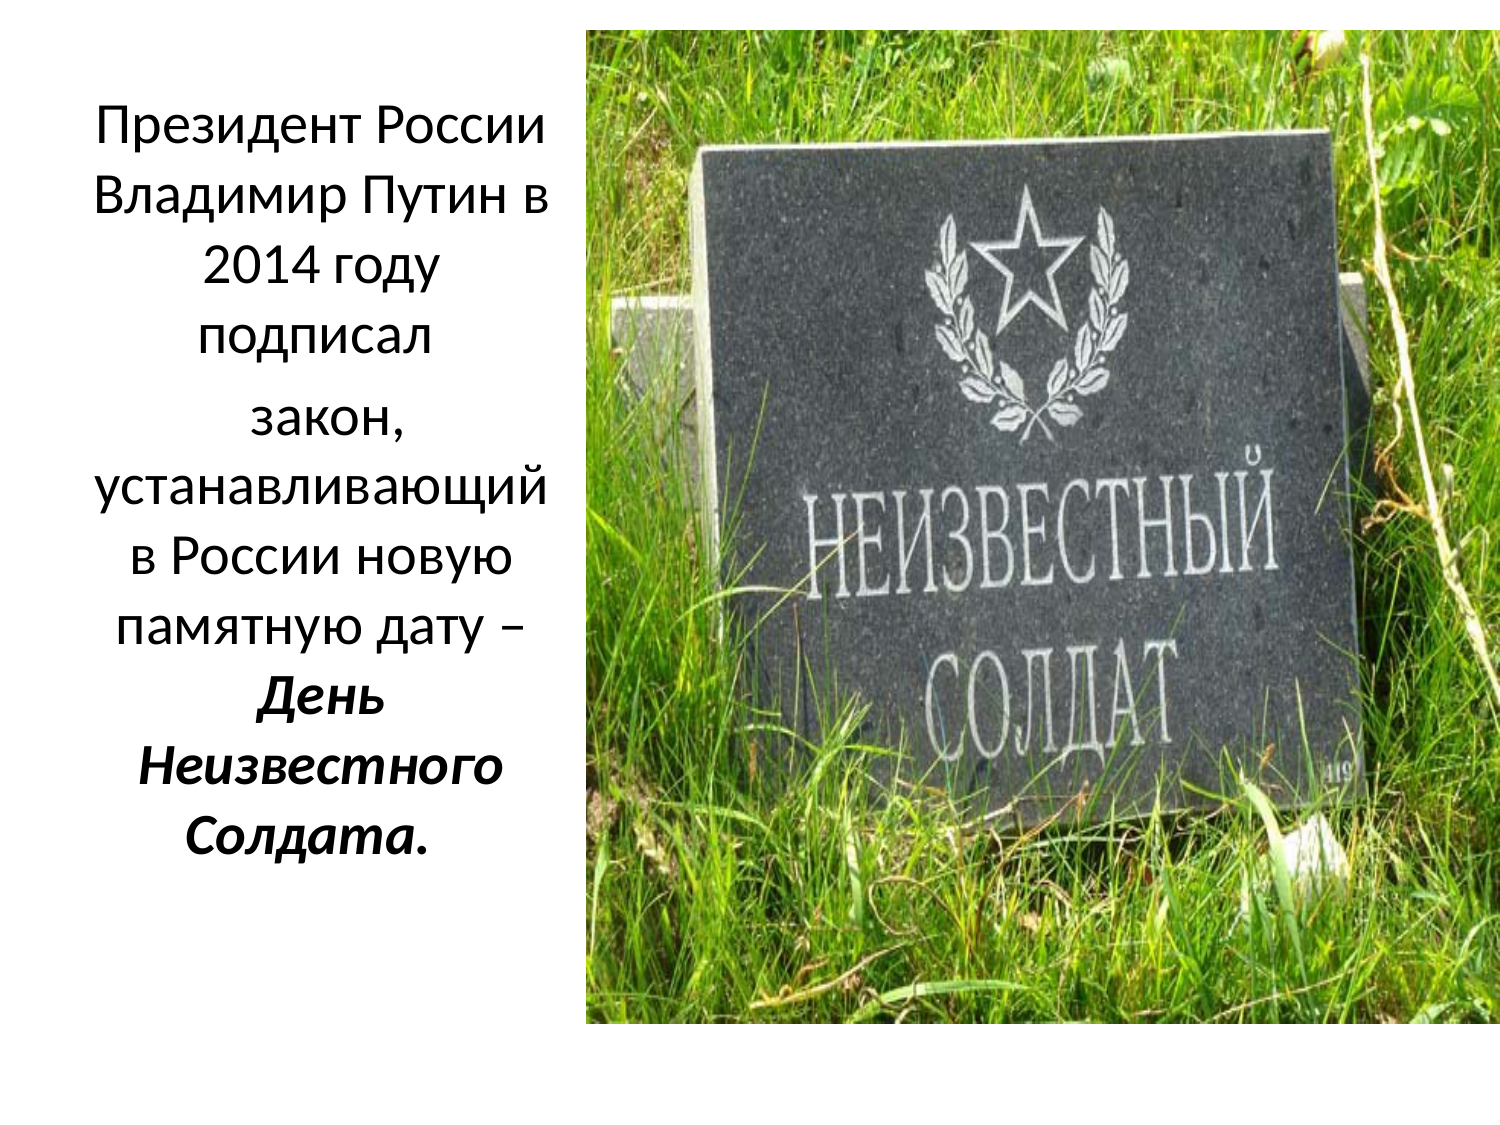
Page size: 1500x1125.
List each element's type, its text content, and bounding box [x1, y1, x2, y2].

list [586, 30, 1500, 1024]
list Президент России Владимир Путин в 2014 году подписал закон, устанавливающий в России новую памятную дату – День Неизвестного Cолдата. [75, 78, 569, 1005]
